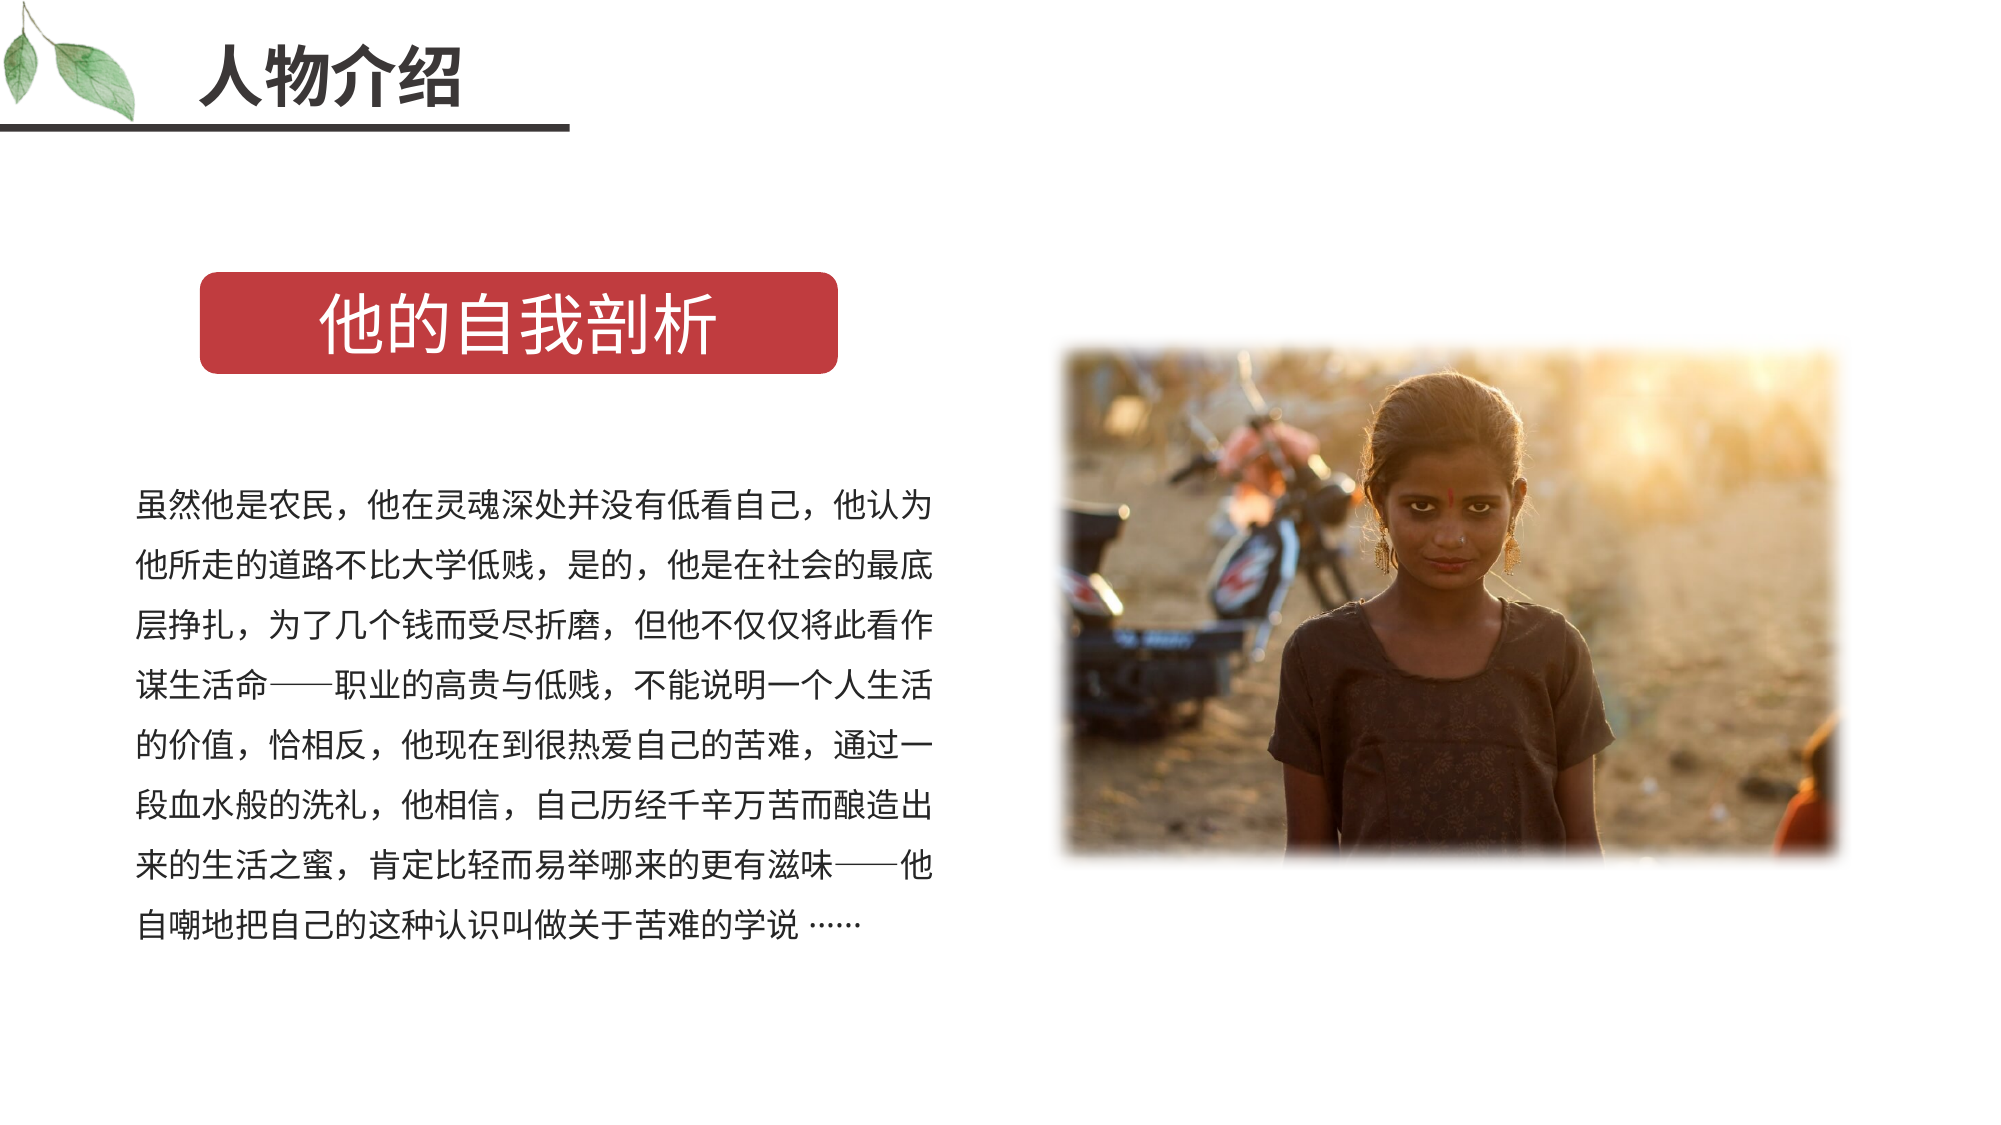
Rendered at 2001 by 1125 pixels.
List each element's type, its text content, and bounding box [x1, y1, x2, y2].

text_box 人物介绍 [182, 27, 480, 123]
picture [1047, 334, 1852, 871]
picture [0, 0, 140, 123]
text_box [0, 123, 571, 133]
text_box 他的自我剖析 [198, 271, 839, 375]
text_box 虽然他是农民，他在灵魂深处并没有低看自己，他认为他所走的道路不比大学低贱，是的，他是在社会的最底层挣扎，为了几个钱而受尽折磨，但他不仅仅将此看作谋生活命——职业的高贵与低贱，不能说明一个人生活的价值，恰相反，他现在到很热爱自己的苦难，通过一段血水般的洗礼，他相信，自己历经千辛万苦而酿造出来的生活之蜜，肯定比轻而易举哪来的更有滋味——他自嘲地把自己的这种认识叫做关于苦难的学说······ [120, 457, 967, 951]
